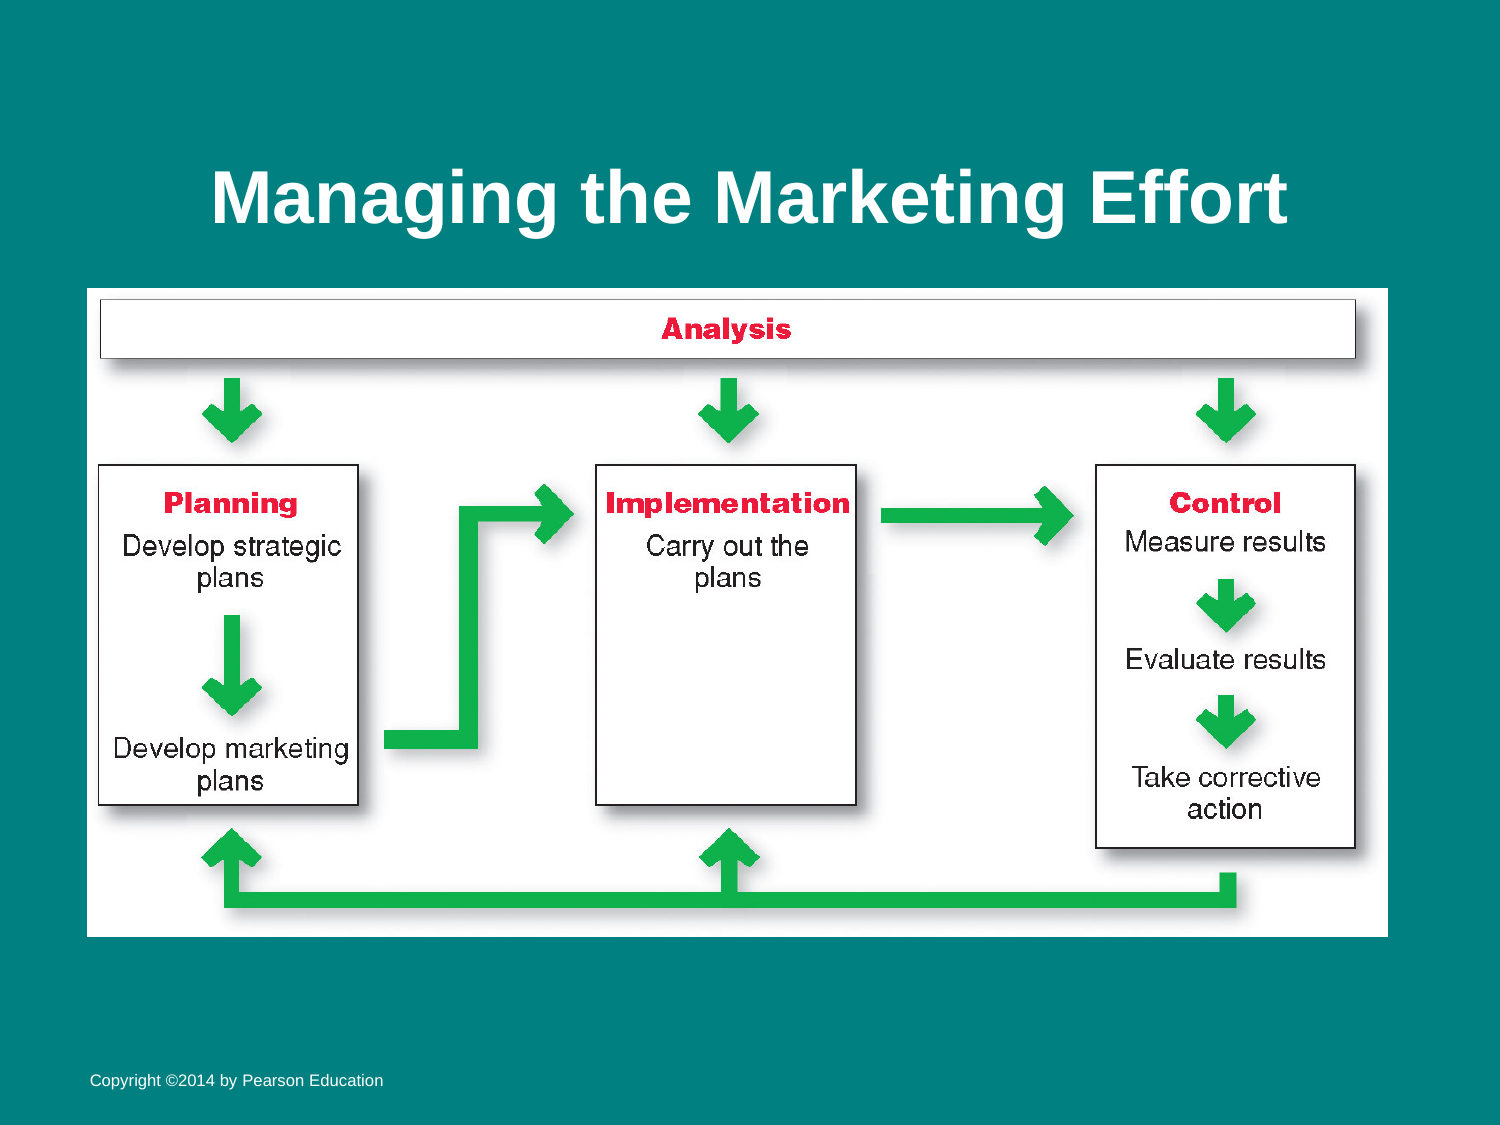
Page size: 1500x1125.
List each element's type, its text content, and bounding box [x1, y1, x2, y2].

text_box Copyright ©2014 by Pearson Education [74, 1062, 825, 1098]
title Managing the Marketing Effort [37, 99, 1463, 288]
picture [87, 288, 1388, 937]
